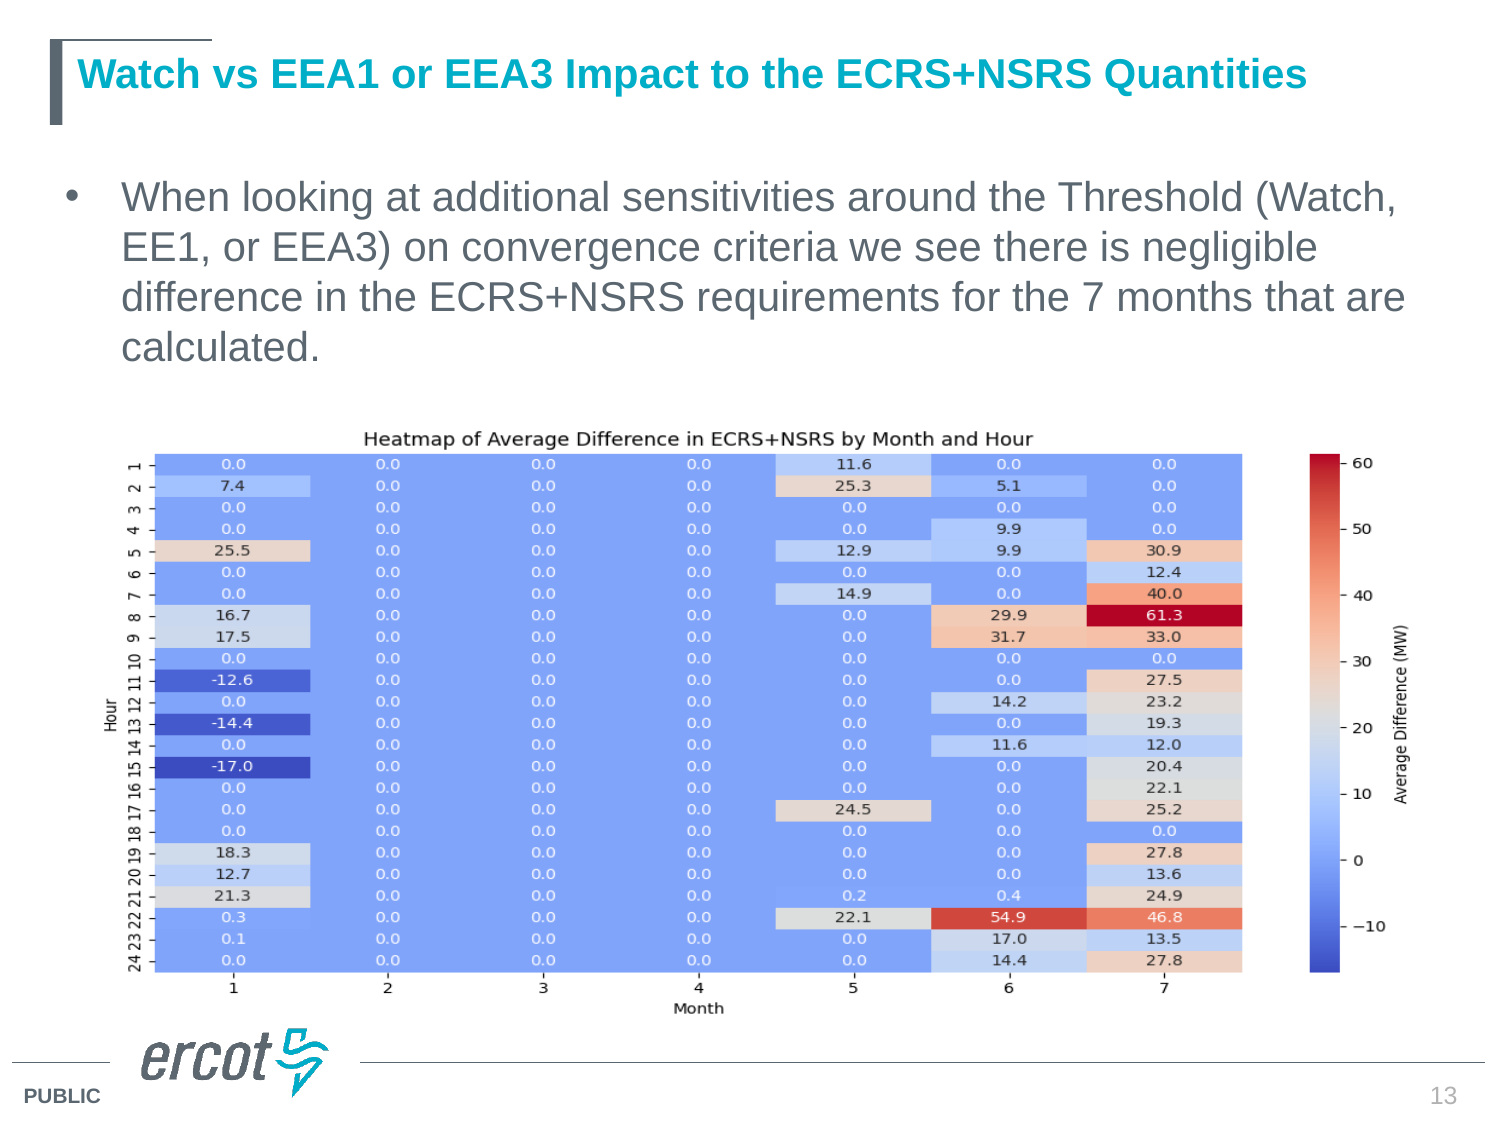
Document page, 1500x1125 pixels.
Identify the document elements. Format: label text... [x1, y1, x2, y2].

title Watch vs EEA1 or EEA3 Impact to the ECRS+NSRS Quantities [62, 39, 1450, 125]
list When looking at additional sensitivities around the Threshold (Watch, EE1, or EEA3) on convergence criteria we see there is negligible difference in the ECRS+NSRS requirements for the 7 months that are calculated. [50, 162, 1450, 992]
picture [91, 421, 1422, 1100]
slide_number 13 [1400, 1076, 1488, 1113]
